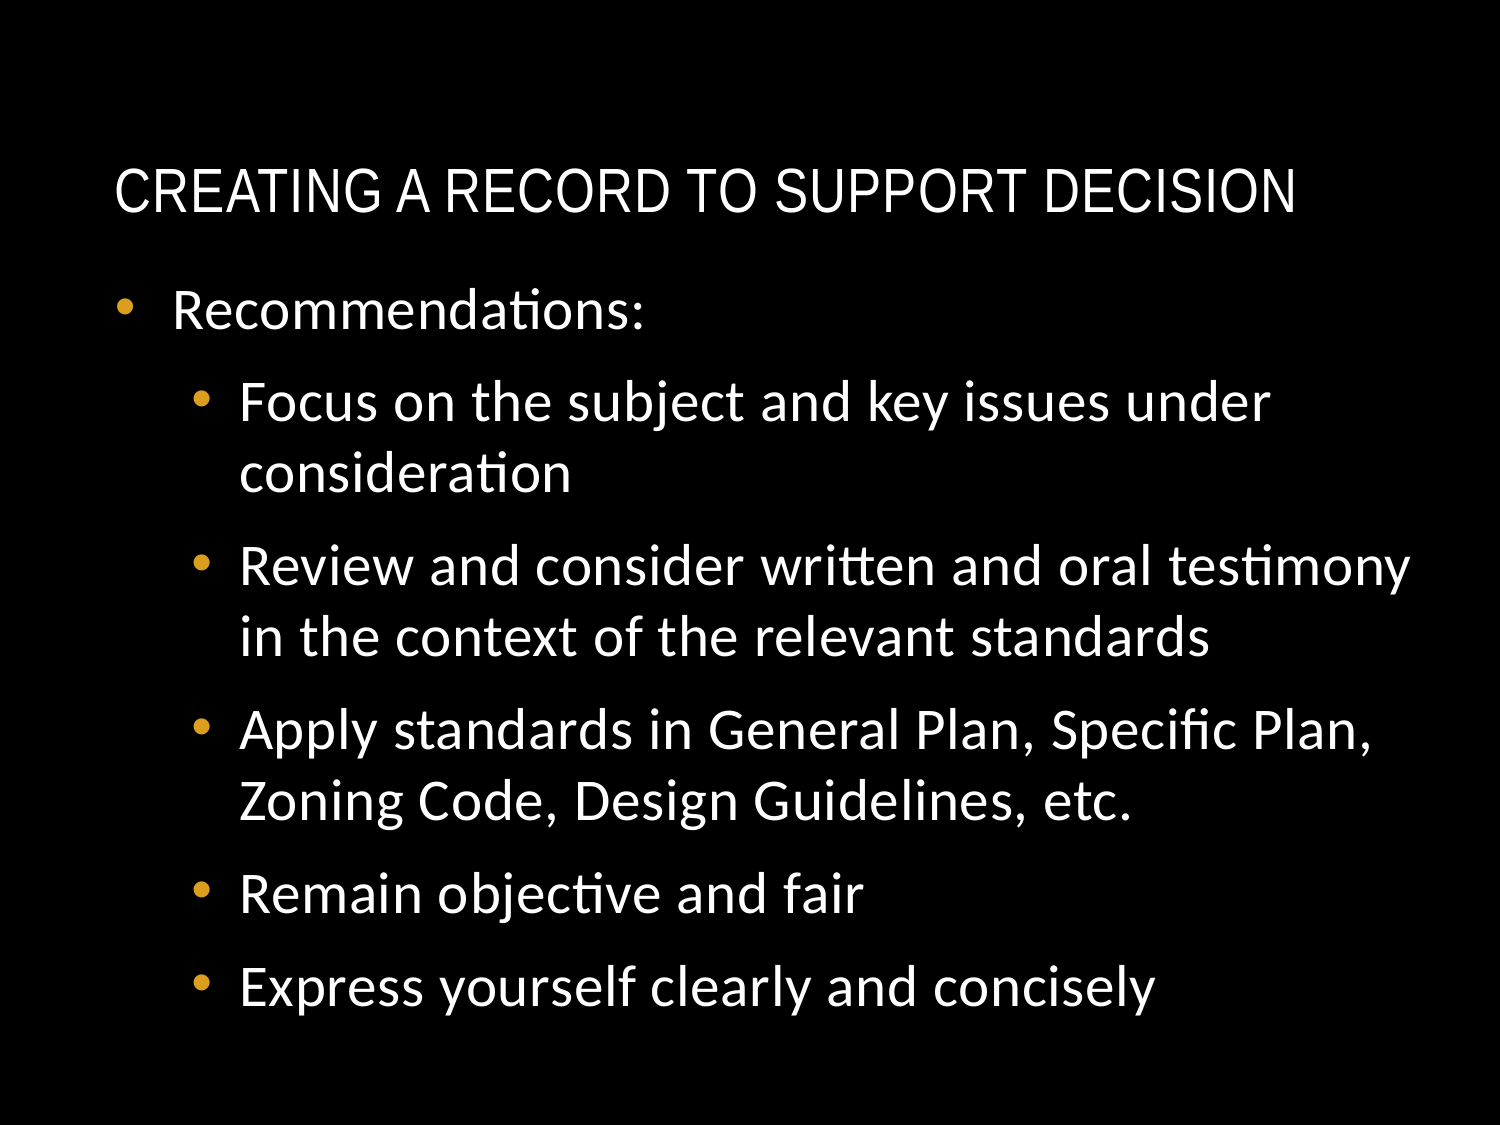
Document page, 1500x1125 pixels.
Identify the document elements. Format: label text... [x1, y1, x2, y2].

list Recommendations: Focus on the subject and key issues under consideration Review and consider written and oral testimony in the context of the relevant standards Apply standards in General Plan, Specific Plan, Zoning Code, Design Guidelines, etc. Remain objective and fair Express yourself clearly and concisely [99, 262, 1463, 1038]
title CREATING A RECORD TO SUPPORT DECISION [99, 45, 1400, 233]
